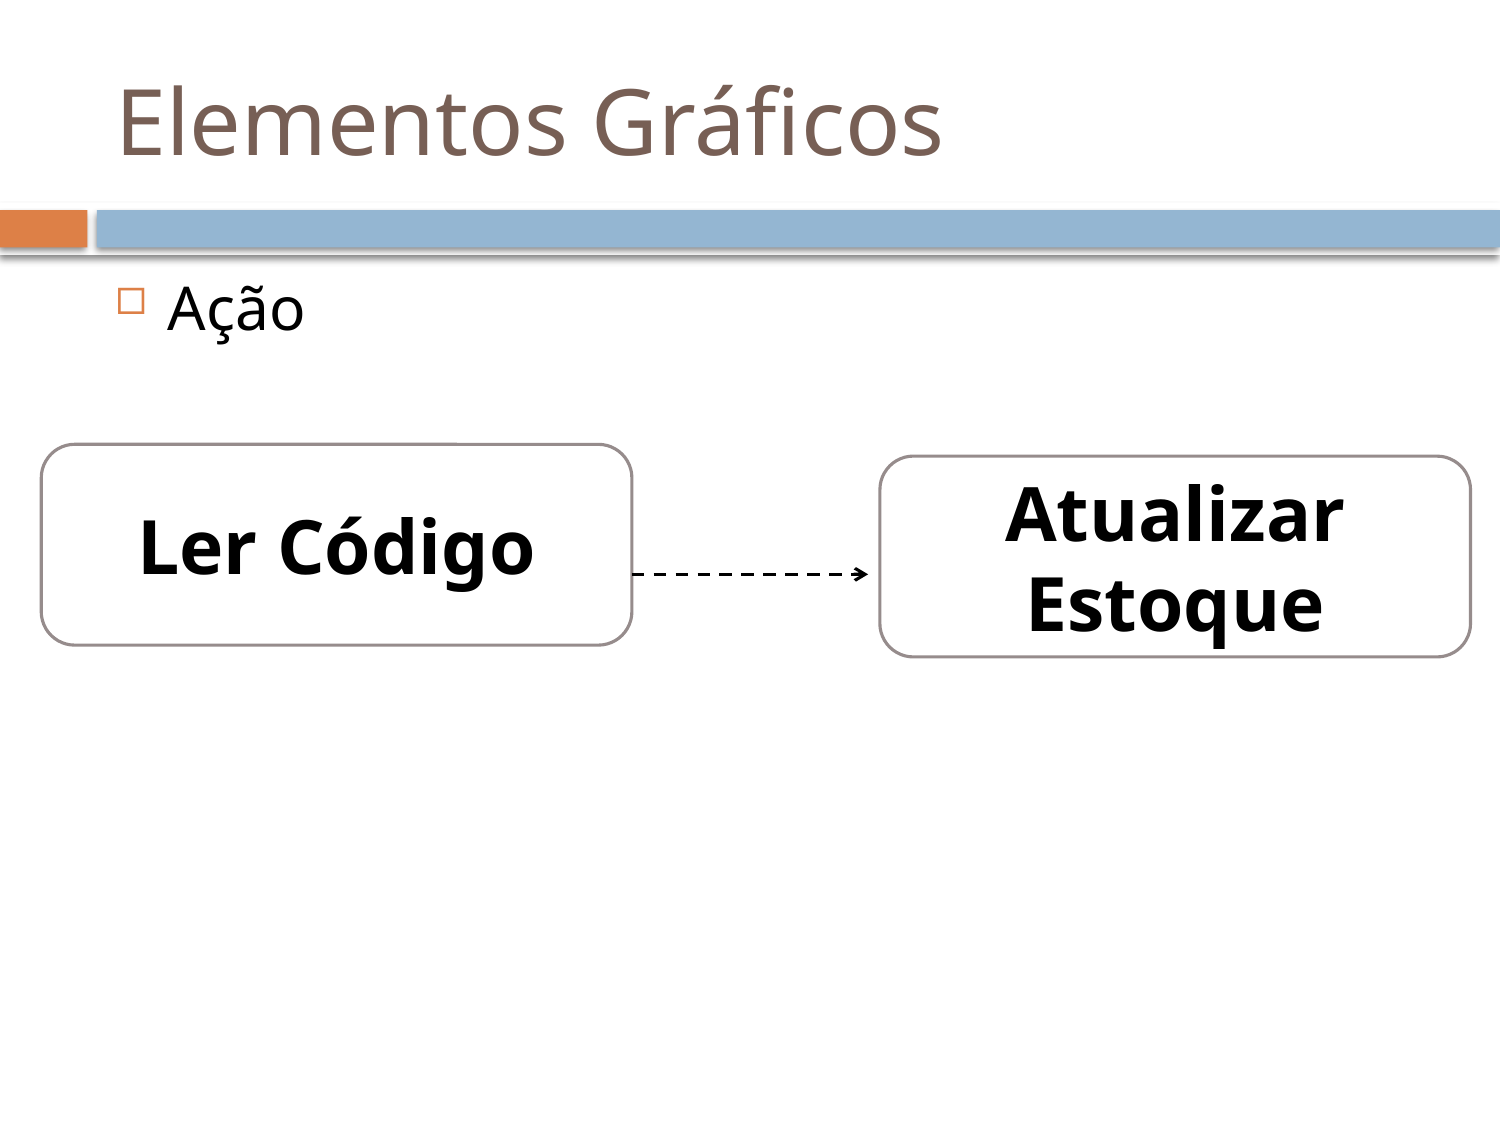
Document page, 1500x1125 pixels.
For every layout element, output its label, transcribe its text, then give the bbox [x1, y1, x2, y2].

title Elementos Gráficos [100, 37, 1438, 200]
text_box Atualizar Estoque [878, 454, 1473, 659]
list Ação [100, 262, 1438, 1000]
text_box Ler Código [39, 442, 634, 647]
